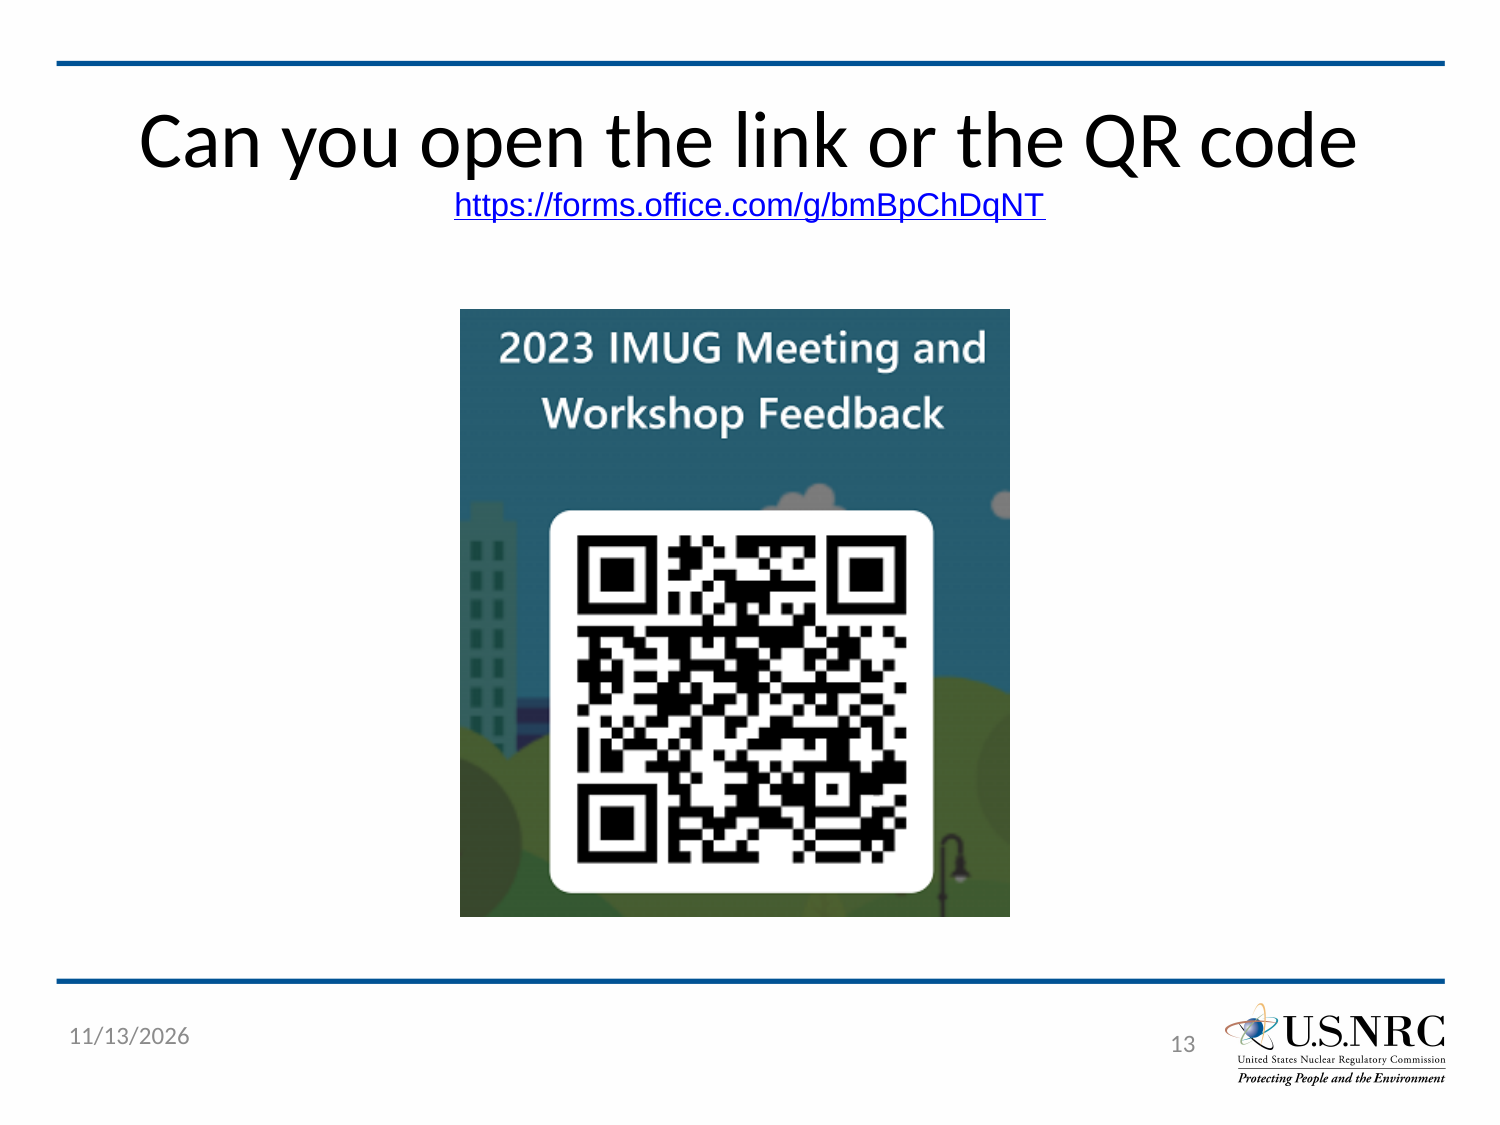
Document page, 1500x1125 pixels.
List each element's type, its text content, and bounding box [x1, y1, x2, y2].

picture [0, 0, 1500, 1125]
slide_number 13 [1030, 1012, 1211, 1073]
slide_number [53, 1004, 404, 1065]
title Can you open the link or the QR code https://forms.office.com/g/bmBpChDqNT [75, 45, 1425, 305]
